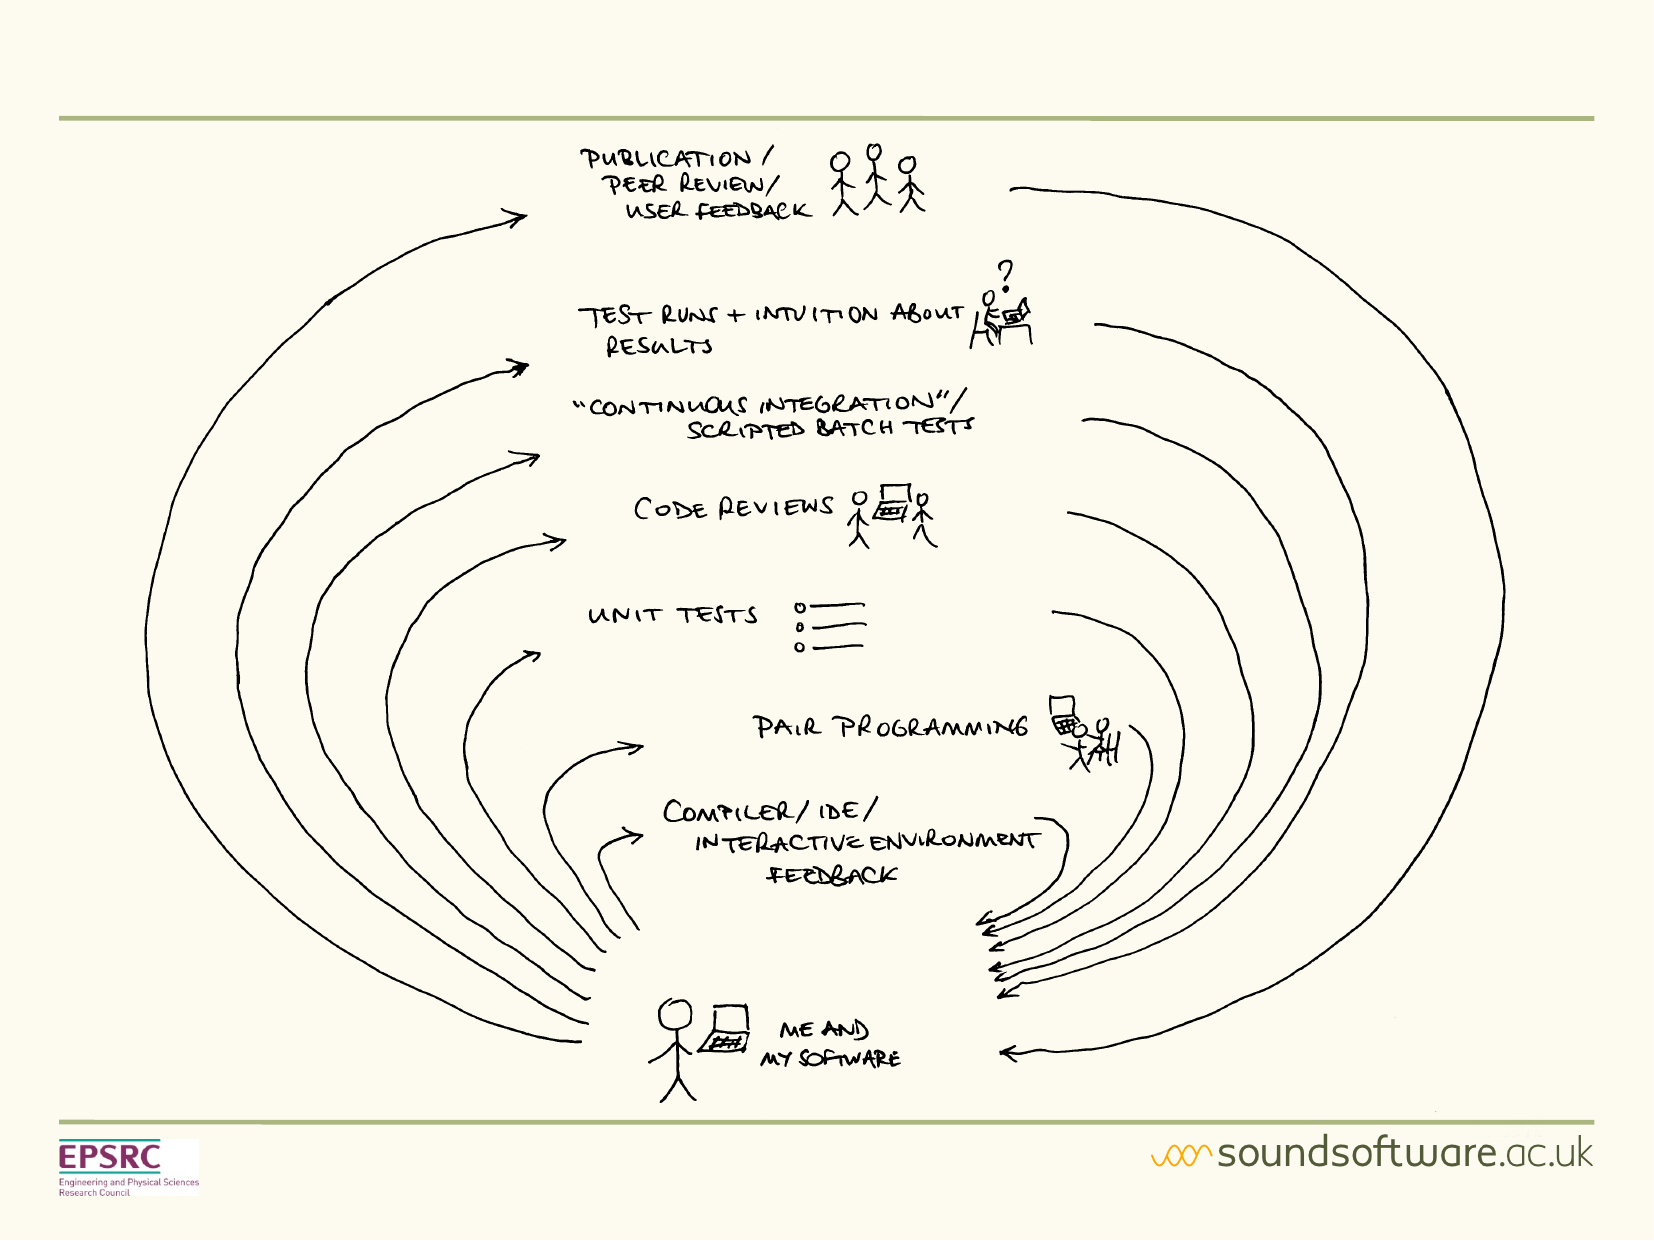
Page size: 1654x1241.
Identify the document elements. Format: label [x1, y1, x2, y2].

picture [59, 1139, 199, 1196]
picture [108, 117, 1593, 1167]
